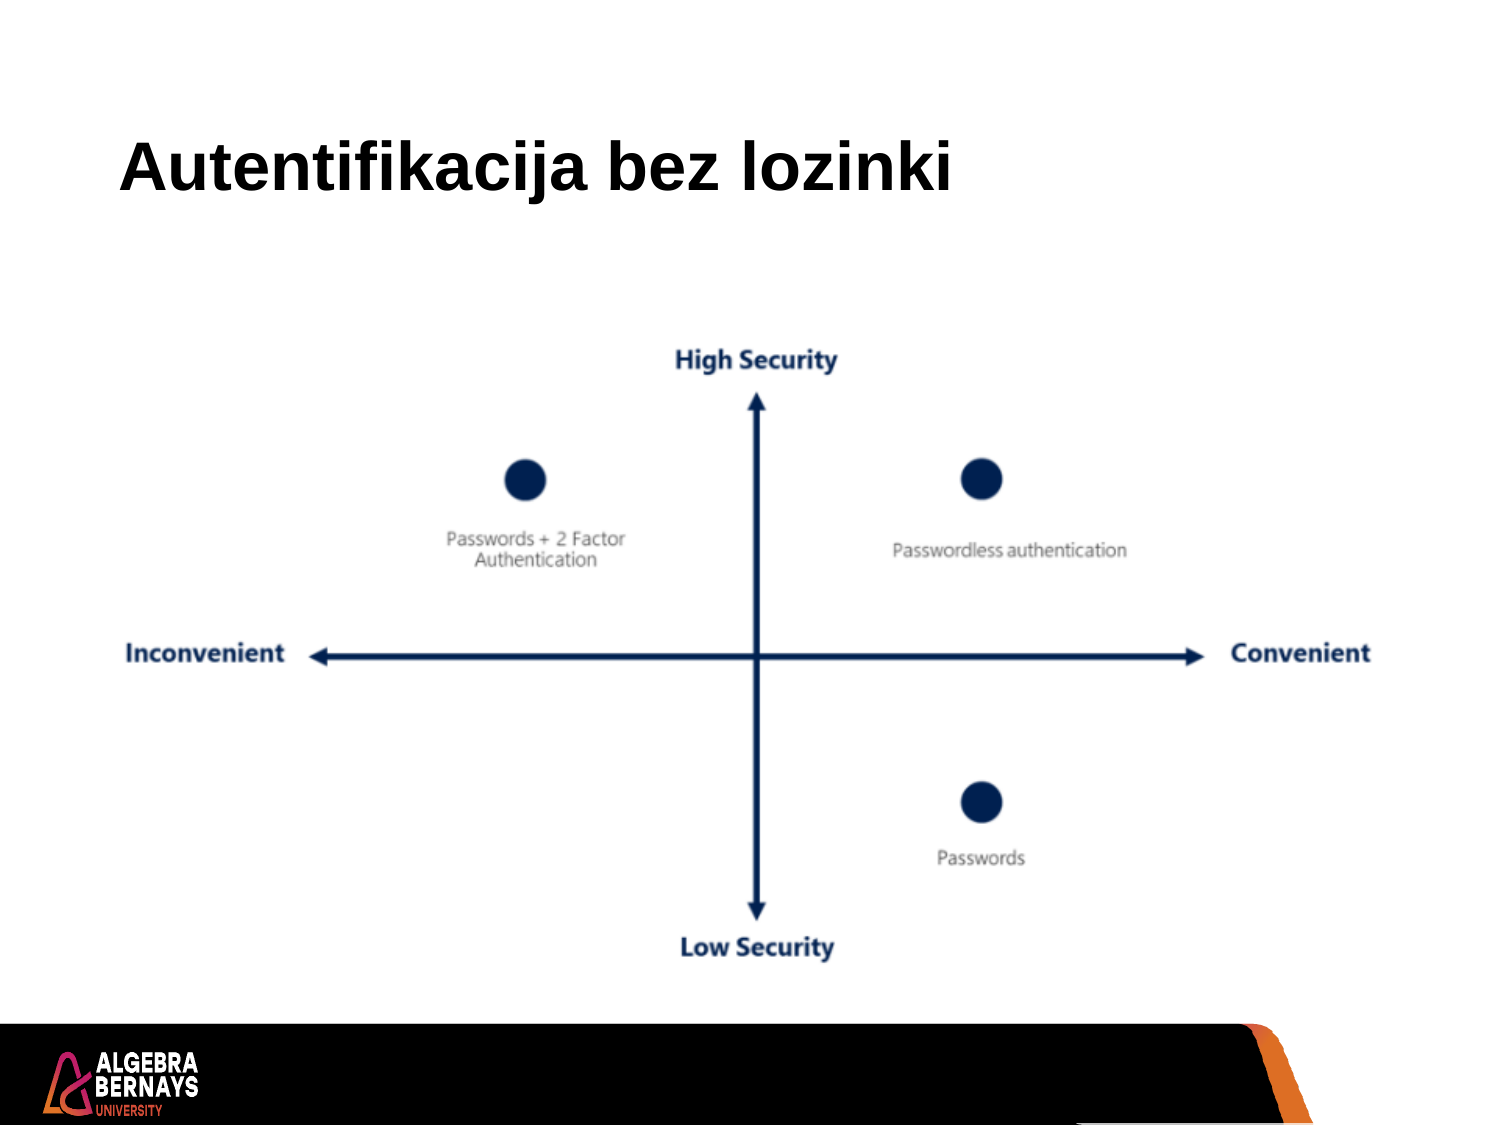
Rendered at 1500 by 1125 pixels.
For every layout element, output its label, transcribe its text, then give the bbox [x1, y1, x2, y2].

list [103, 339, 1397, 974]
title Autentifikacija bez lozinki [103, 59, 1397, 278]
picture [0, 1023, 1468, 1125]
